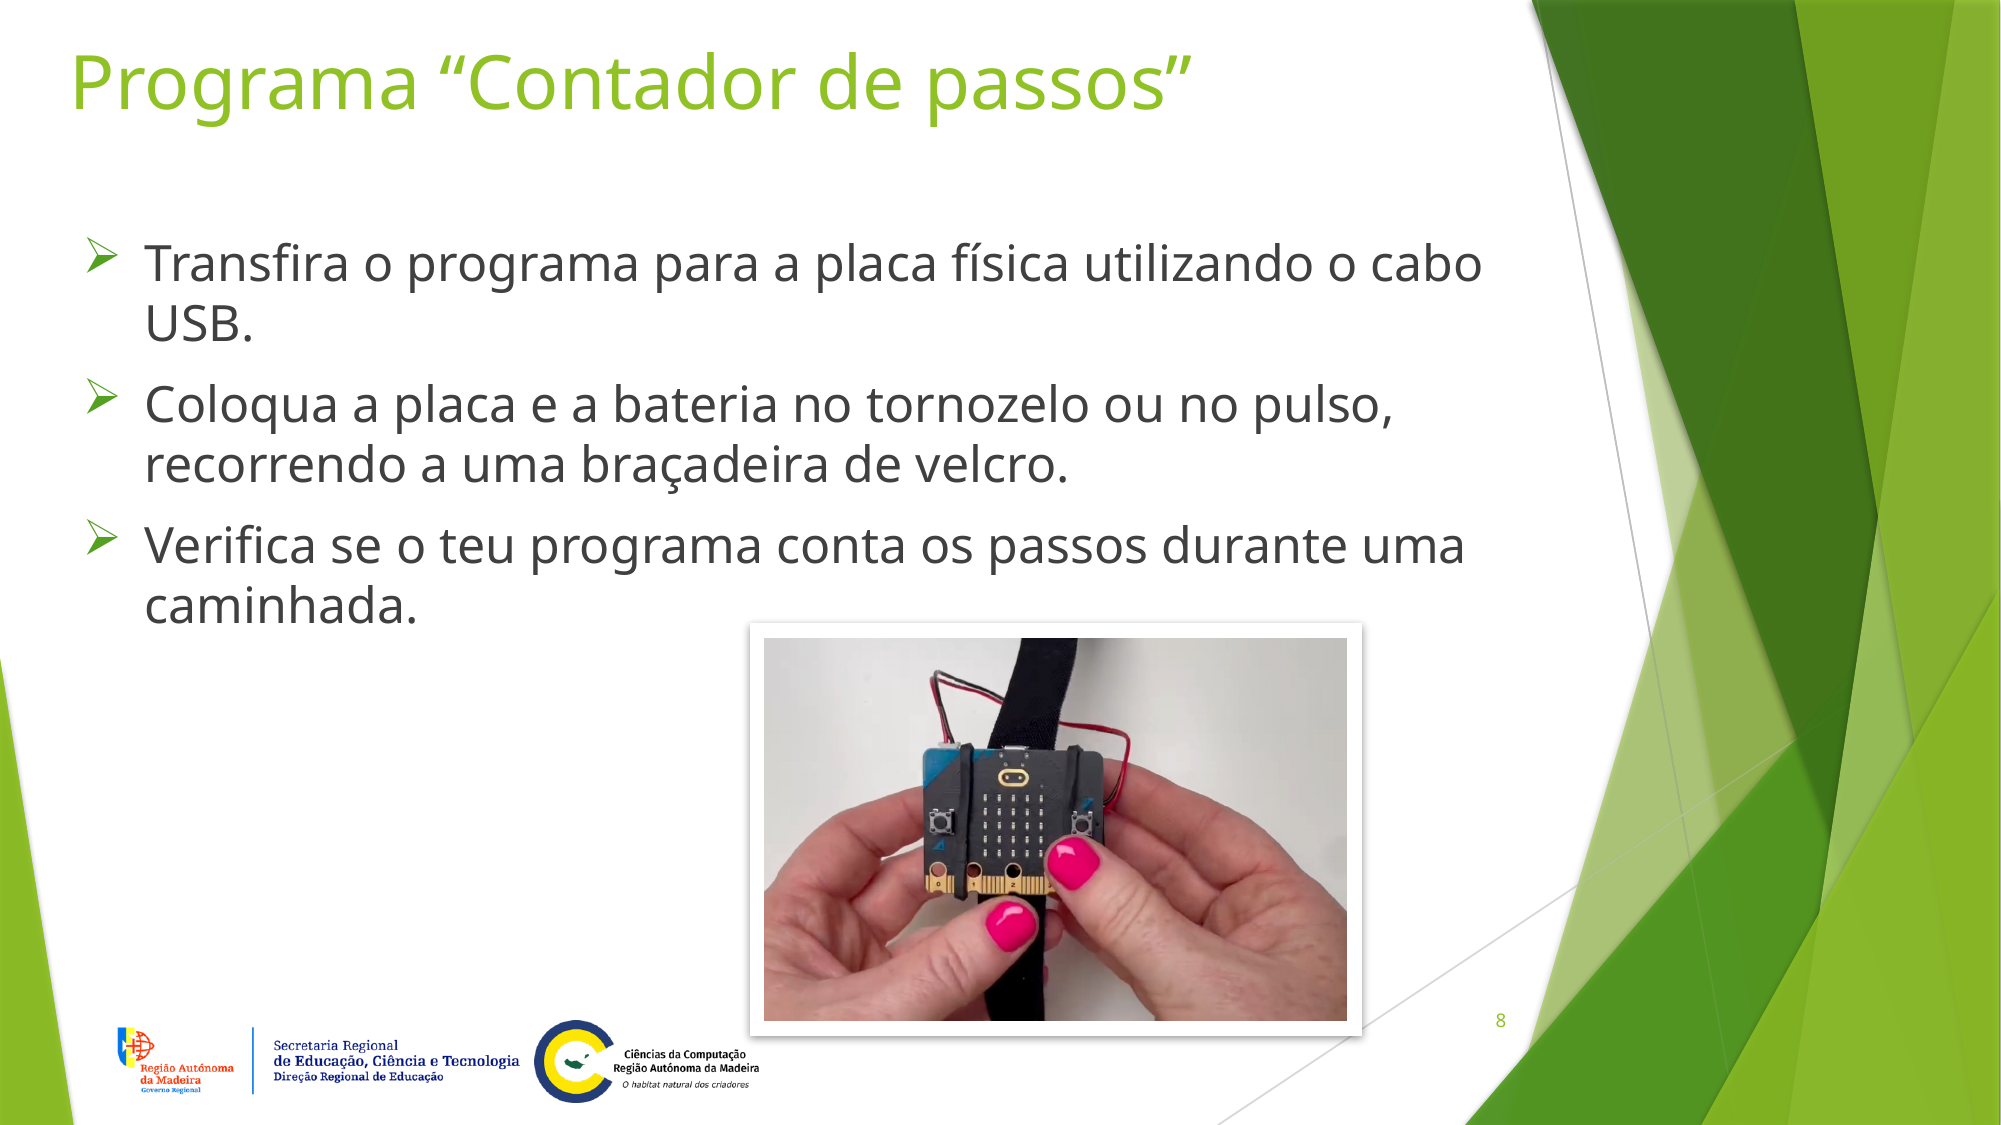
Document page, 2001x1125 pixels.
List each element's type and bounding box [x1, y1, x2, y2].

text_box [0, 0, 2000, 1125]
picture [763, 637, 1348, 1022]
text_box [110, 1020, 759, 1103]
